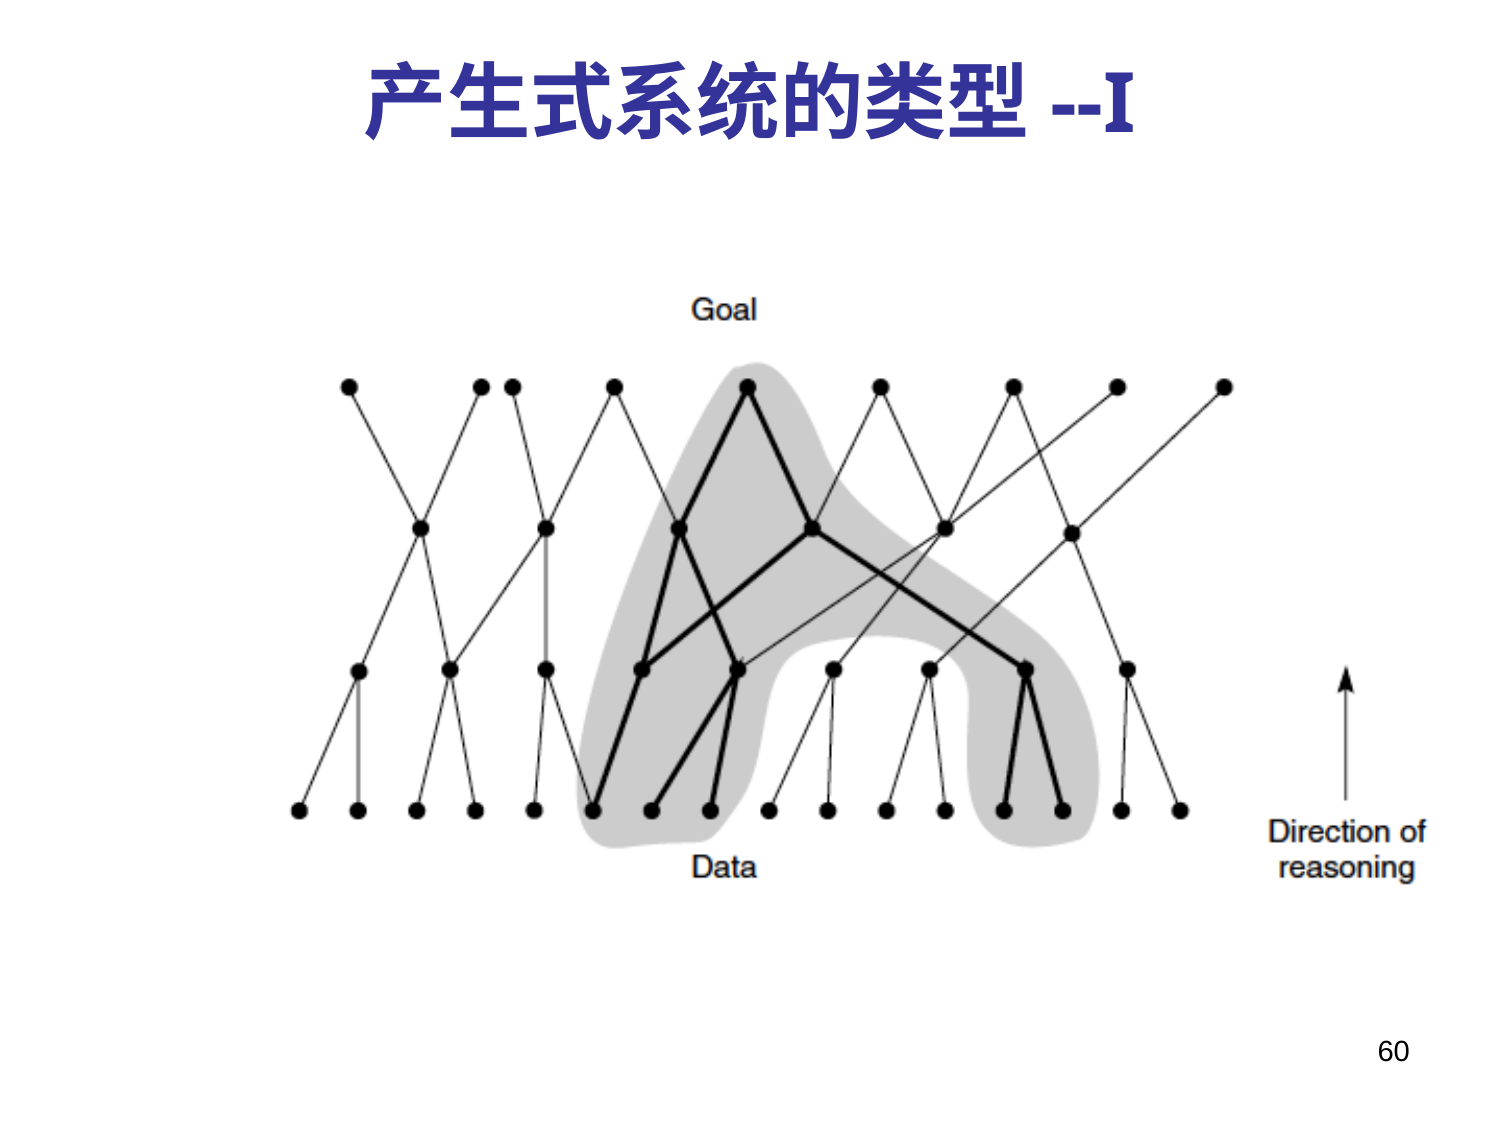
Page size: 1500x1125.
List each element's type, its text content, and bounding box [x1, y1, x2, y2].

slide_number 60 [1074, 1024, 1425, 1103]
picture [164, 231, 1474, 897]
title 产生式系统的类型--I [75, 45, 1425, 233]
